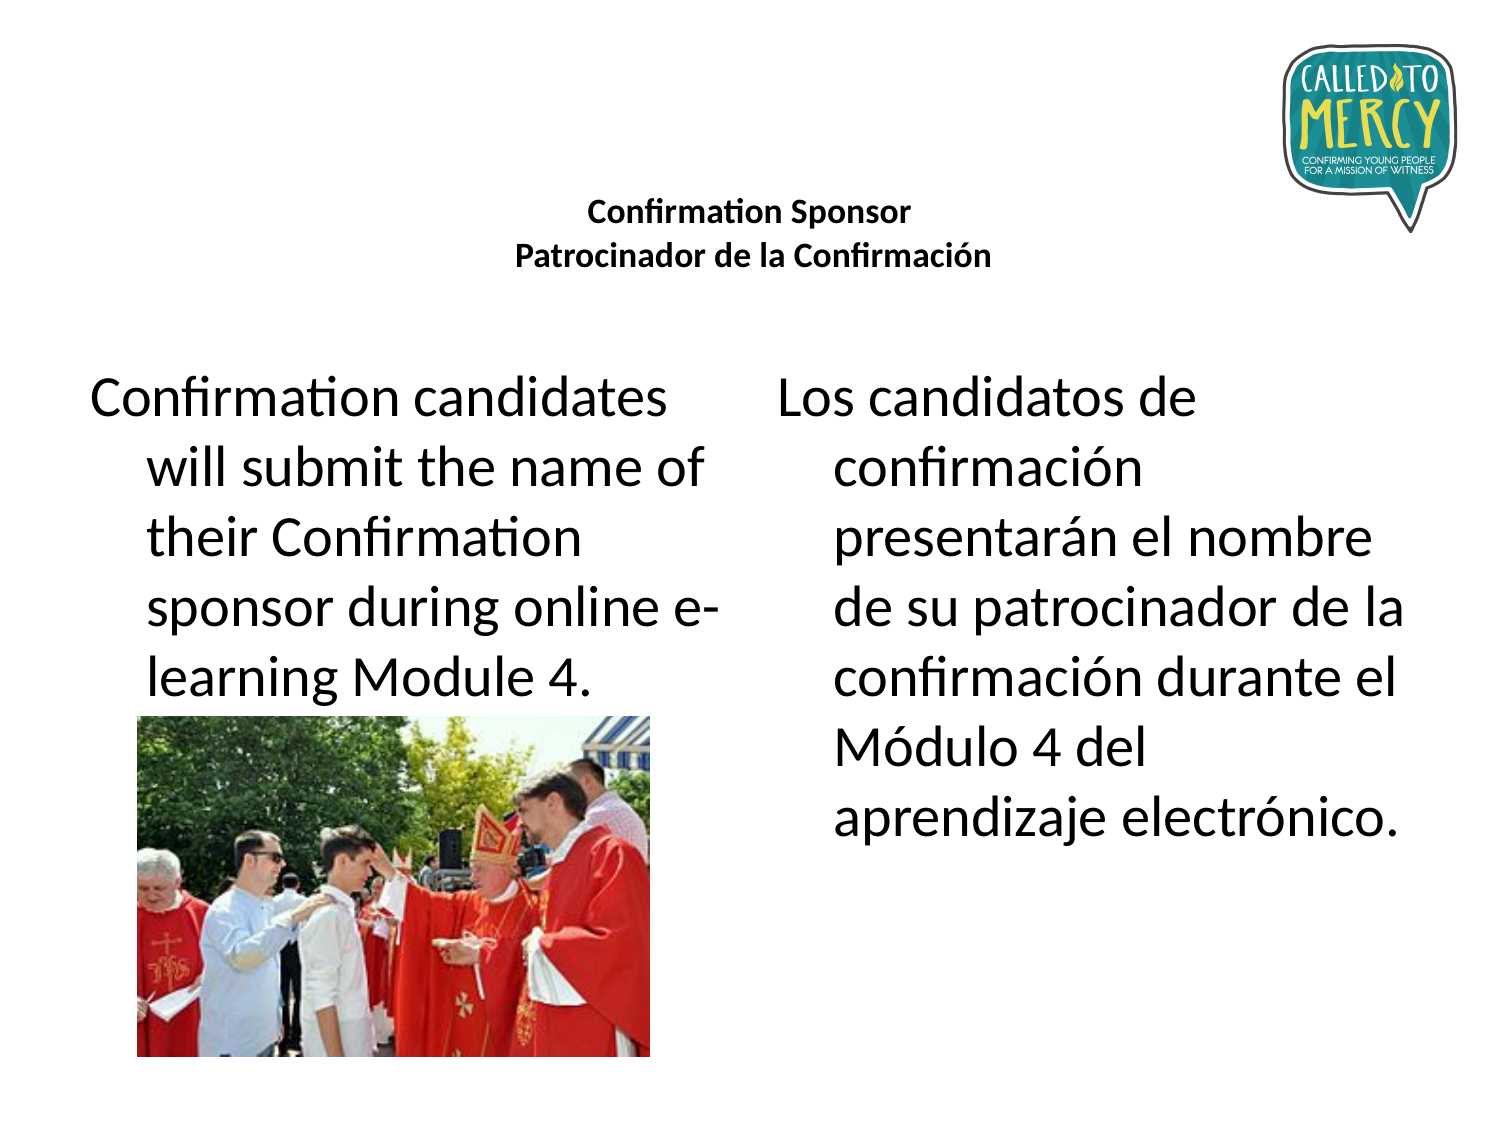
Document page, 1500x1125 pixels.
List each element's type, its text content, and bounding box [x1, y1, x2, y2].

picture [1237, 44, 1500, 234]
list Confirmation candidates will submit the name of their Confirmation sponsor during online e-learning Module 4. [75, 350, 738, 1094]
title Confirmation Sponsor Patrocinador de la Confirmación [75, 137, 1425, 325]
picture [137, 716, 651, 1057]
list Los candidatos de confirmación presentarán el nombre de su patrocinador de la confirmación durante el Módulo 4 del aprendizaje electrónico. [762, 350, 1425, 1094]
